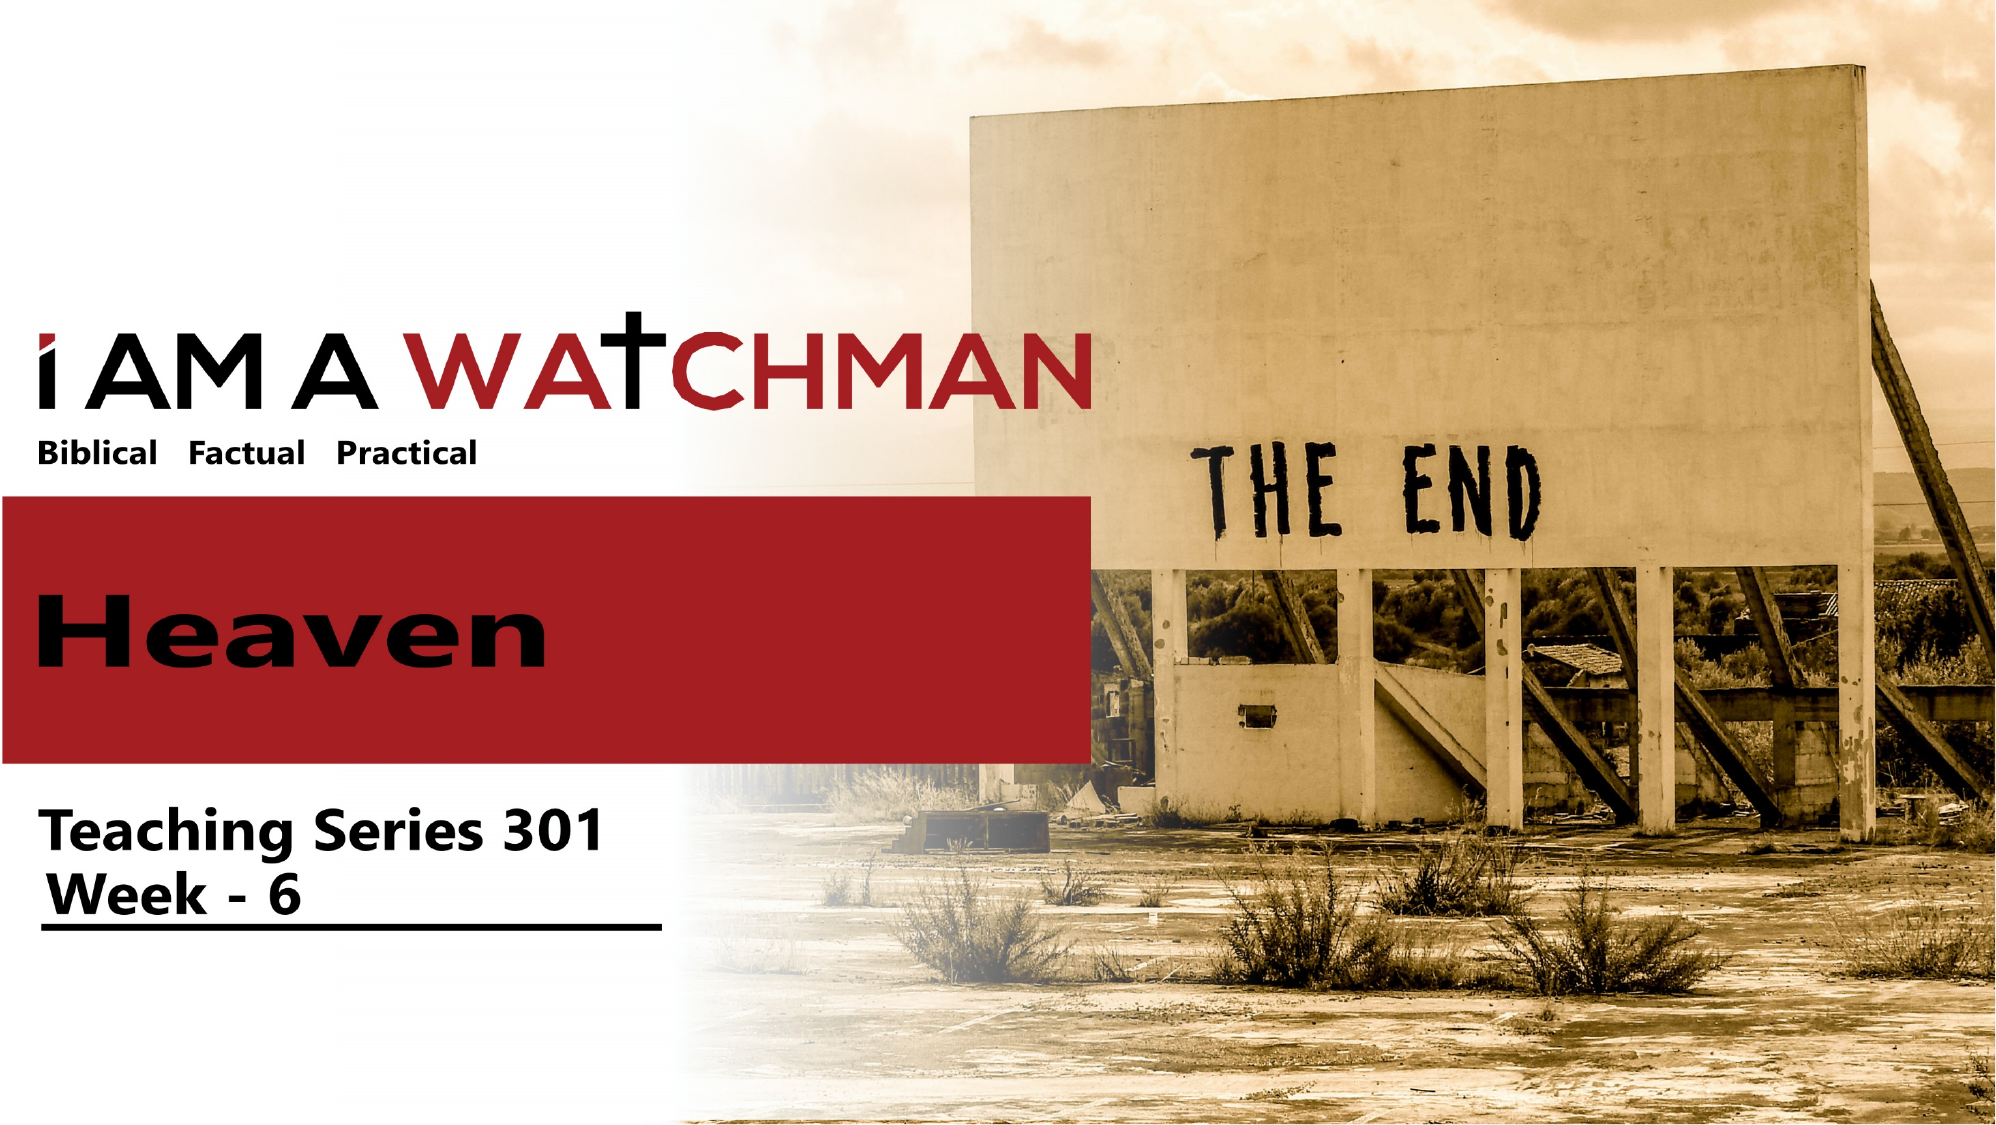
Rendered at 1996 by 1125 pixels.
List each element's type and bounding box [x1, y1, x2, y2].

list [0, 0, 1996, 1125]
